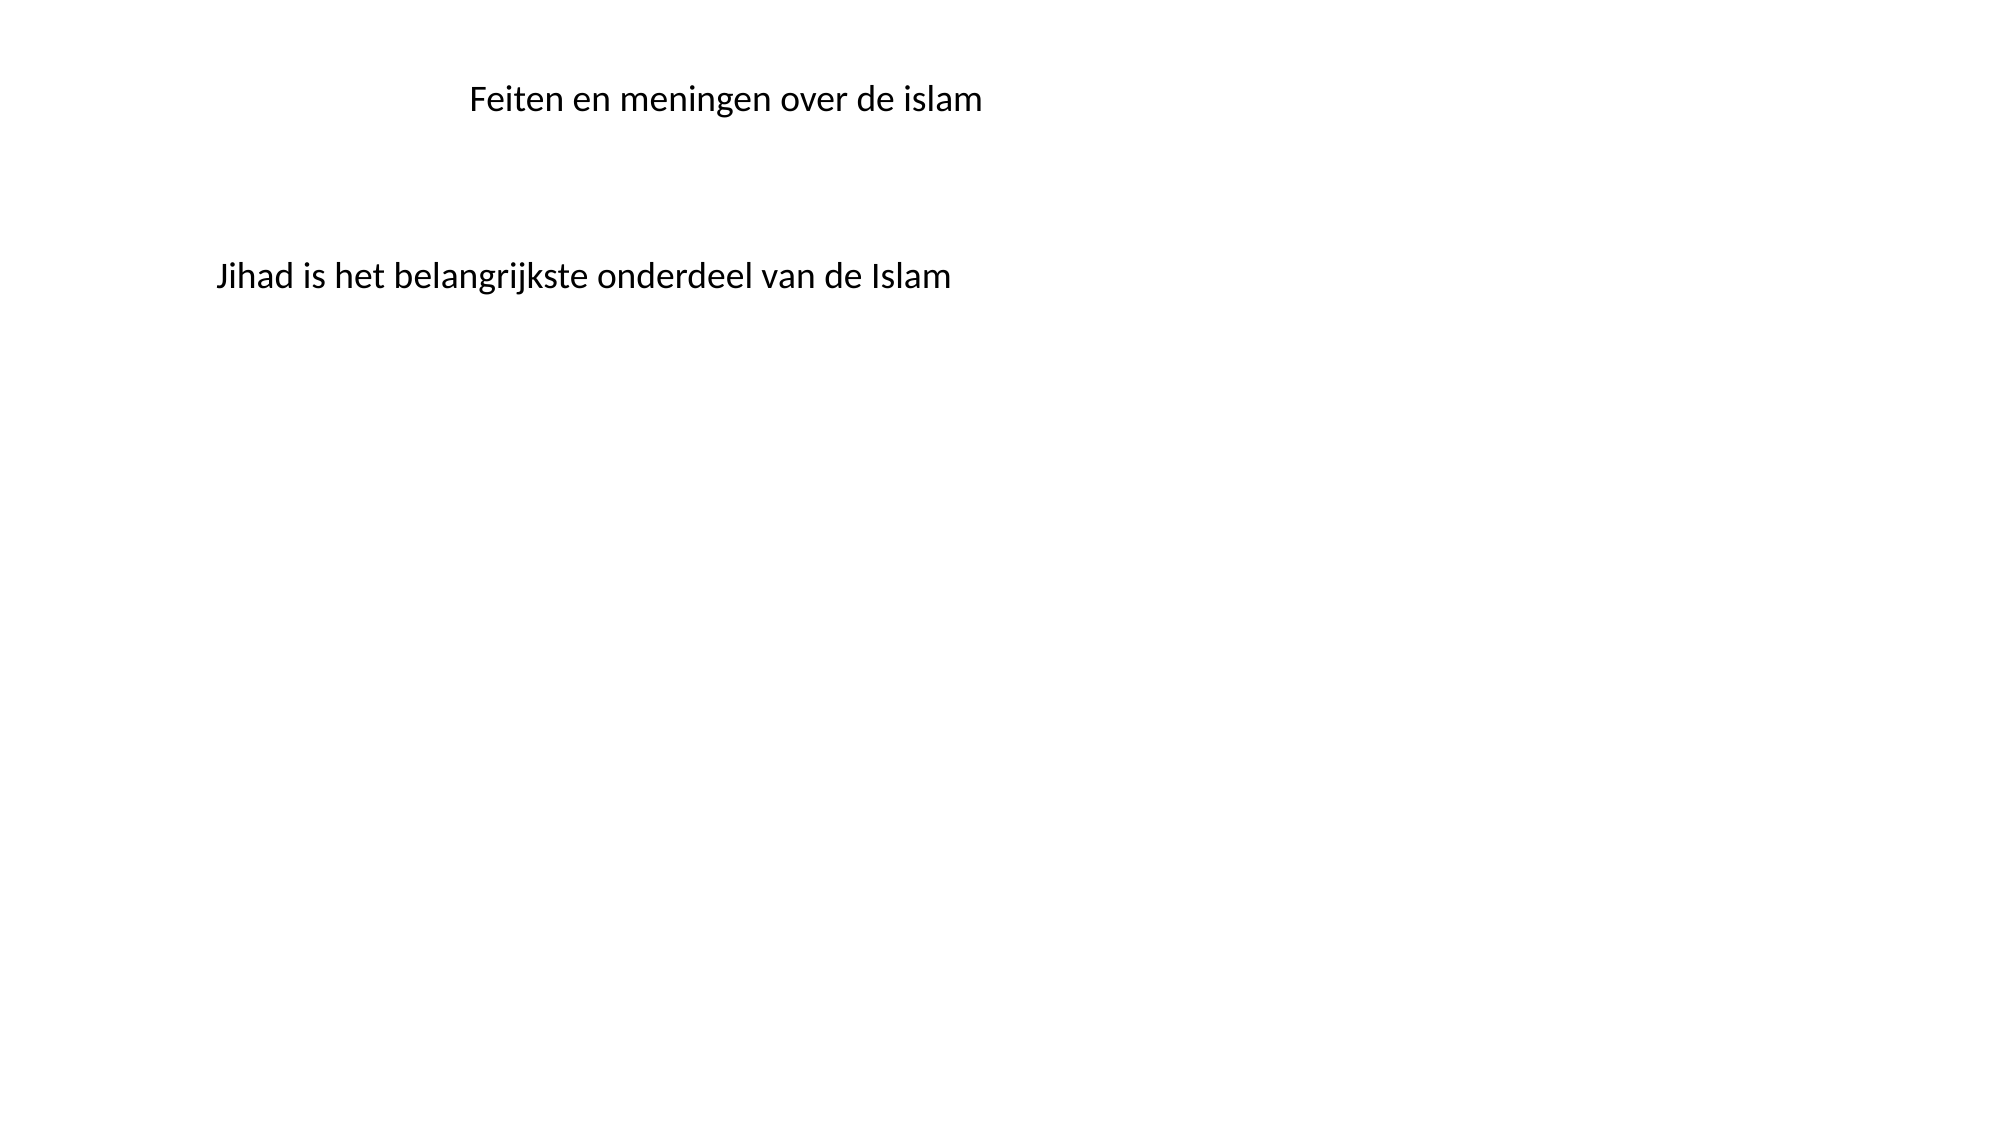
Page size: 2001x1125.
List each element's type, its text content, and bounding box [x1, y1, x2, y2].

text_box Feiten en meningen over de islam [454, 66, 1377, 127]
text_box Jihad is het belangrijkste onderdeel van de Islam [201, 243, 1778, 304]
